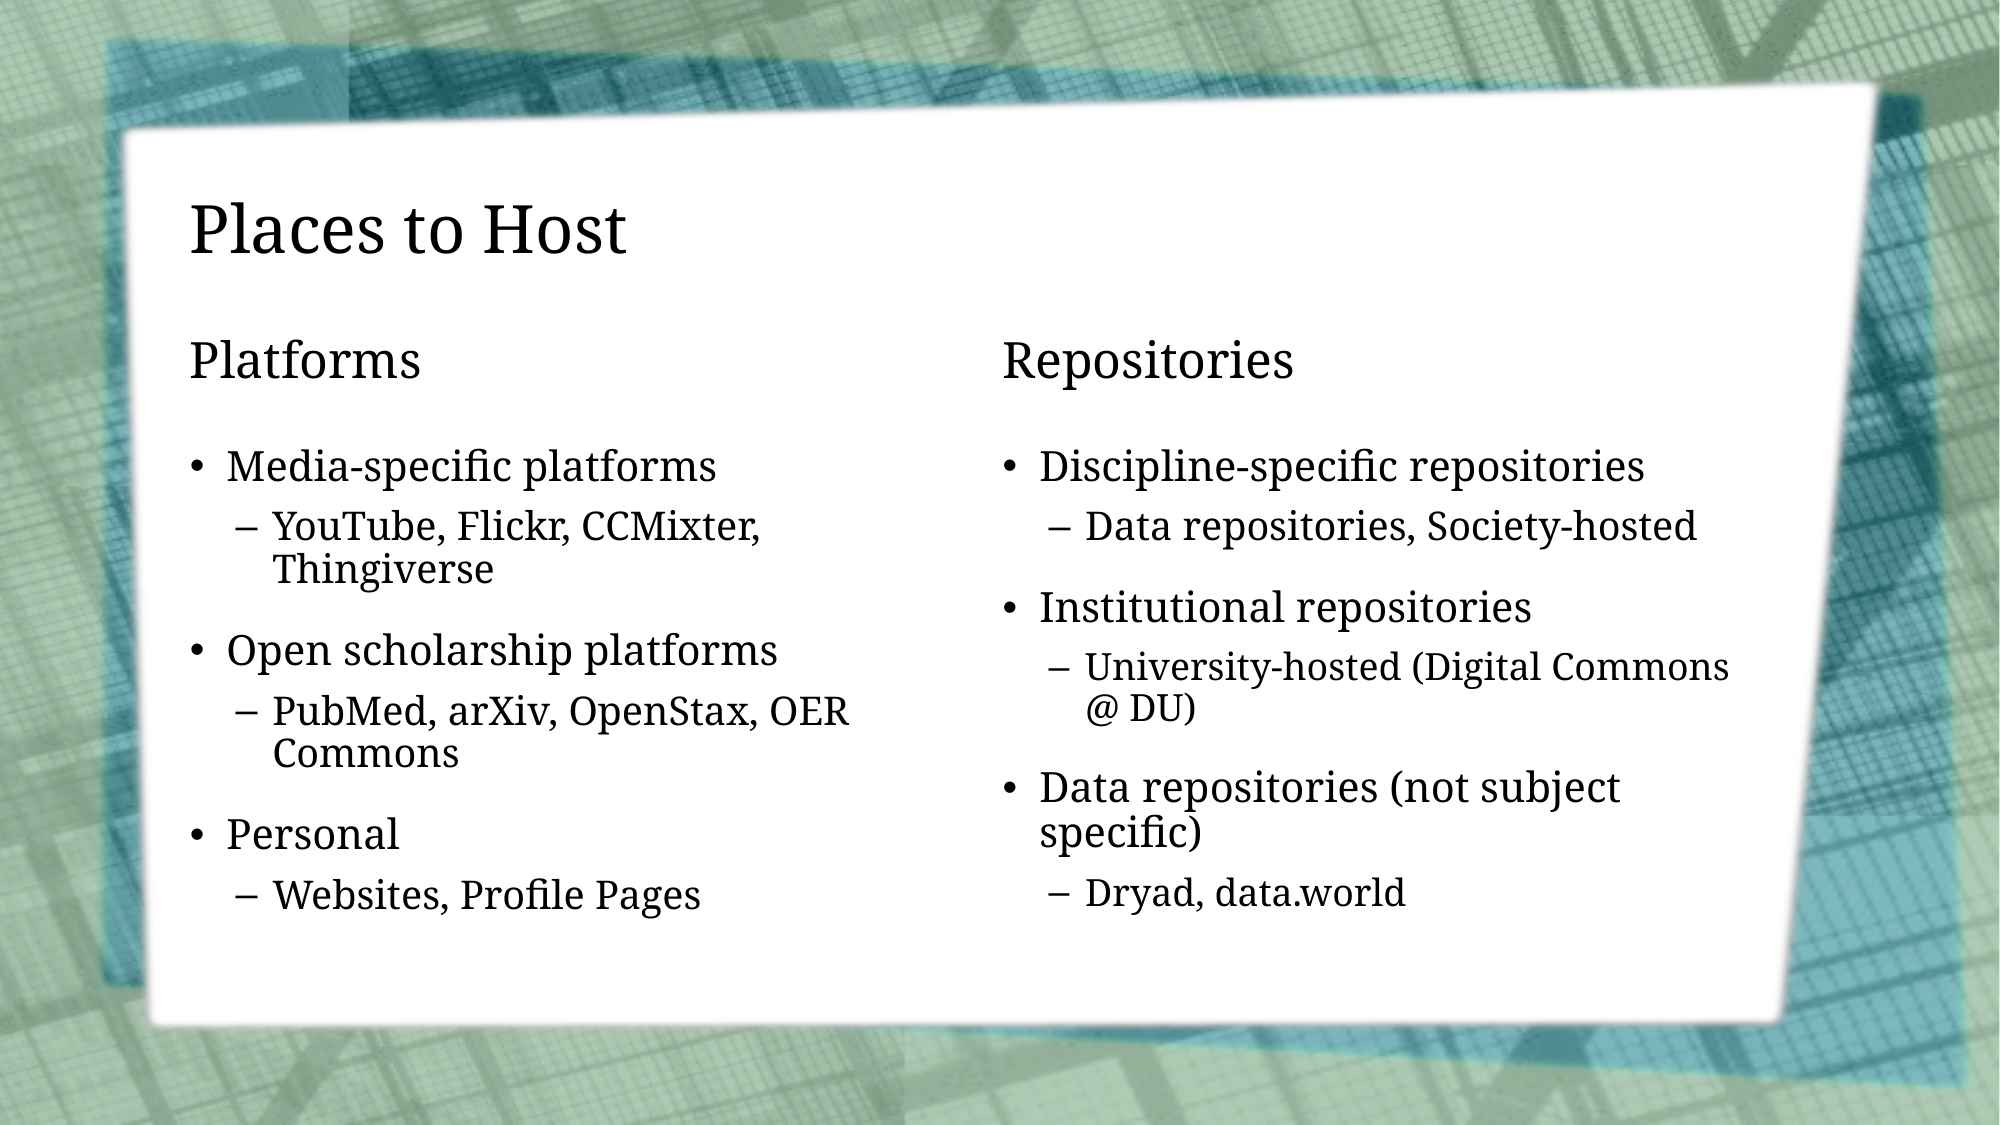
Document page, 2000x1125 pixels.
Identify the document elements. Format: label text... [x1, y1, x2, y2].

list Media-specific platforms YouTube, Flickr, CCMixter, Thingiverse Open scholarship platforms PubMed, arXiv, OpenStax, OER Commons Personal Websites, Profile Pages [174, 437, 937, 988]
list Platforms [174, 299, 937, 425]
list Repositories [987, 299, 1750, 425]
picture [0, 0, 2000, 1125]
title Places to Host [174, 87, 1750, 275]
list Discipline-specific repositories Data repositories, Society-hosted Institutional repositories University-hosted (Digital Commons @ DU) Data repositories (not subject specific) Dryad, data.world [987, 437, 1750, 988]
